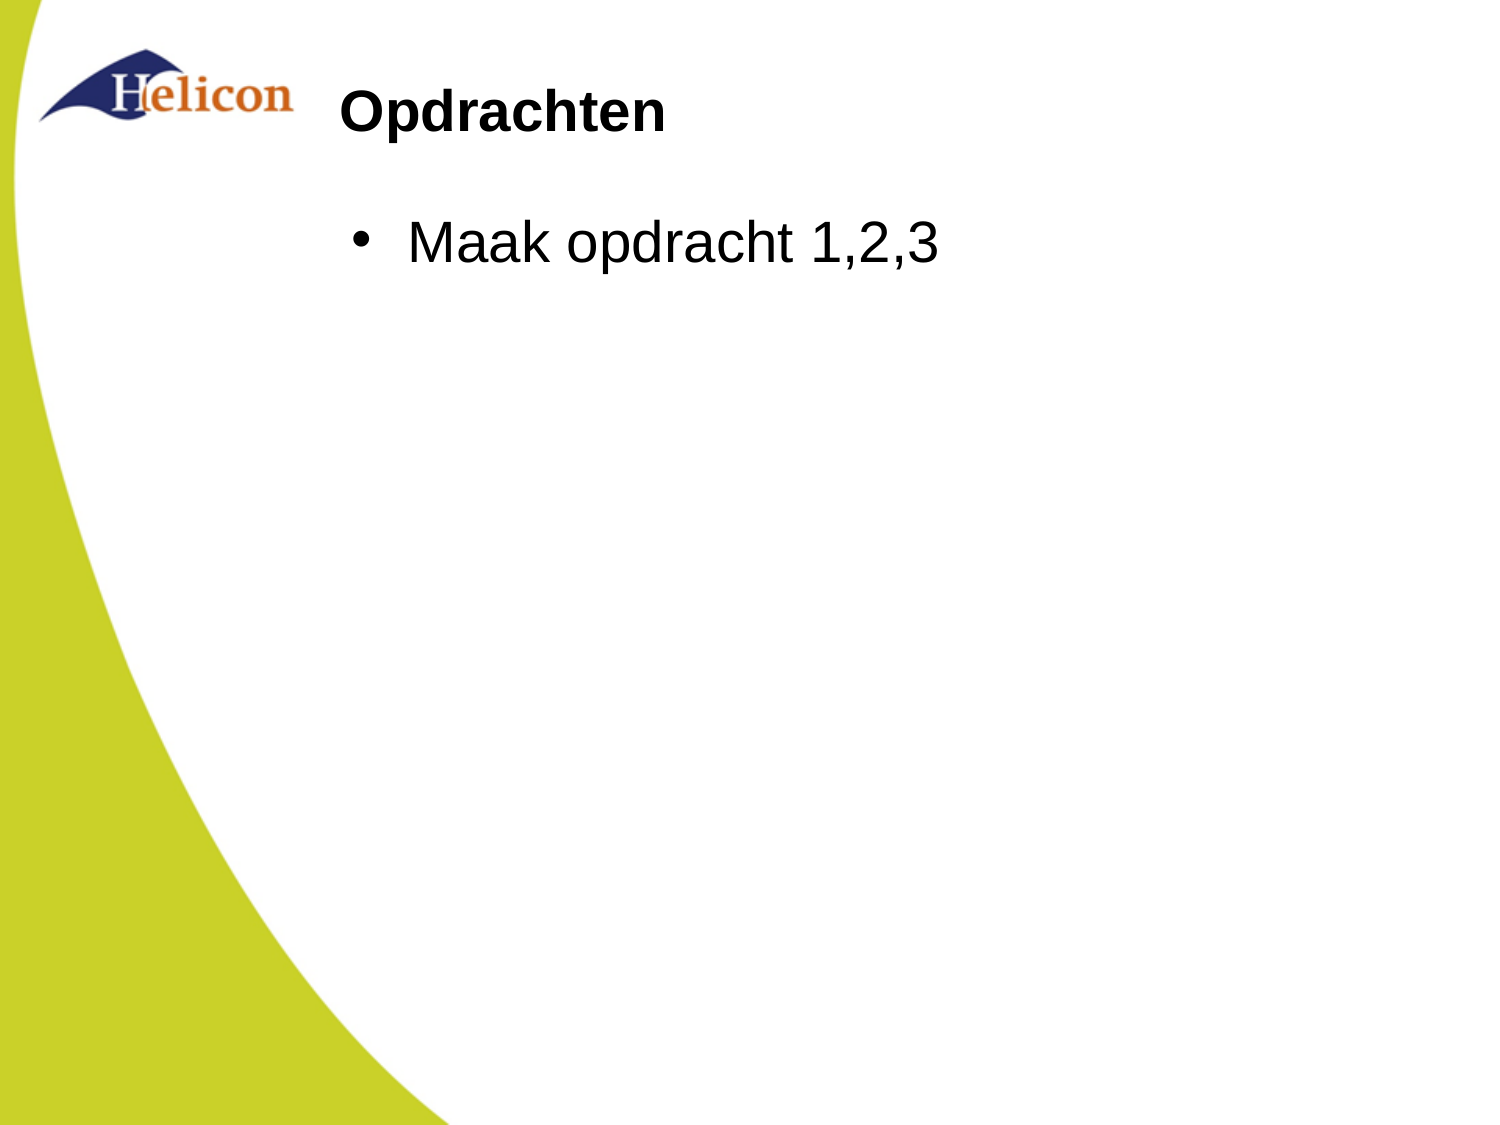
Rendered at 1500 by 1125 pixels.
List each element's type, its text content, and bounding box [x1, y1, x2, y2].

list Maak opdracht 1,2,3 [336, 196, 1425, 1005]
title Opdrachten [324, 54, 1415, 161]
picture [0, 0, 1500, 1125]
